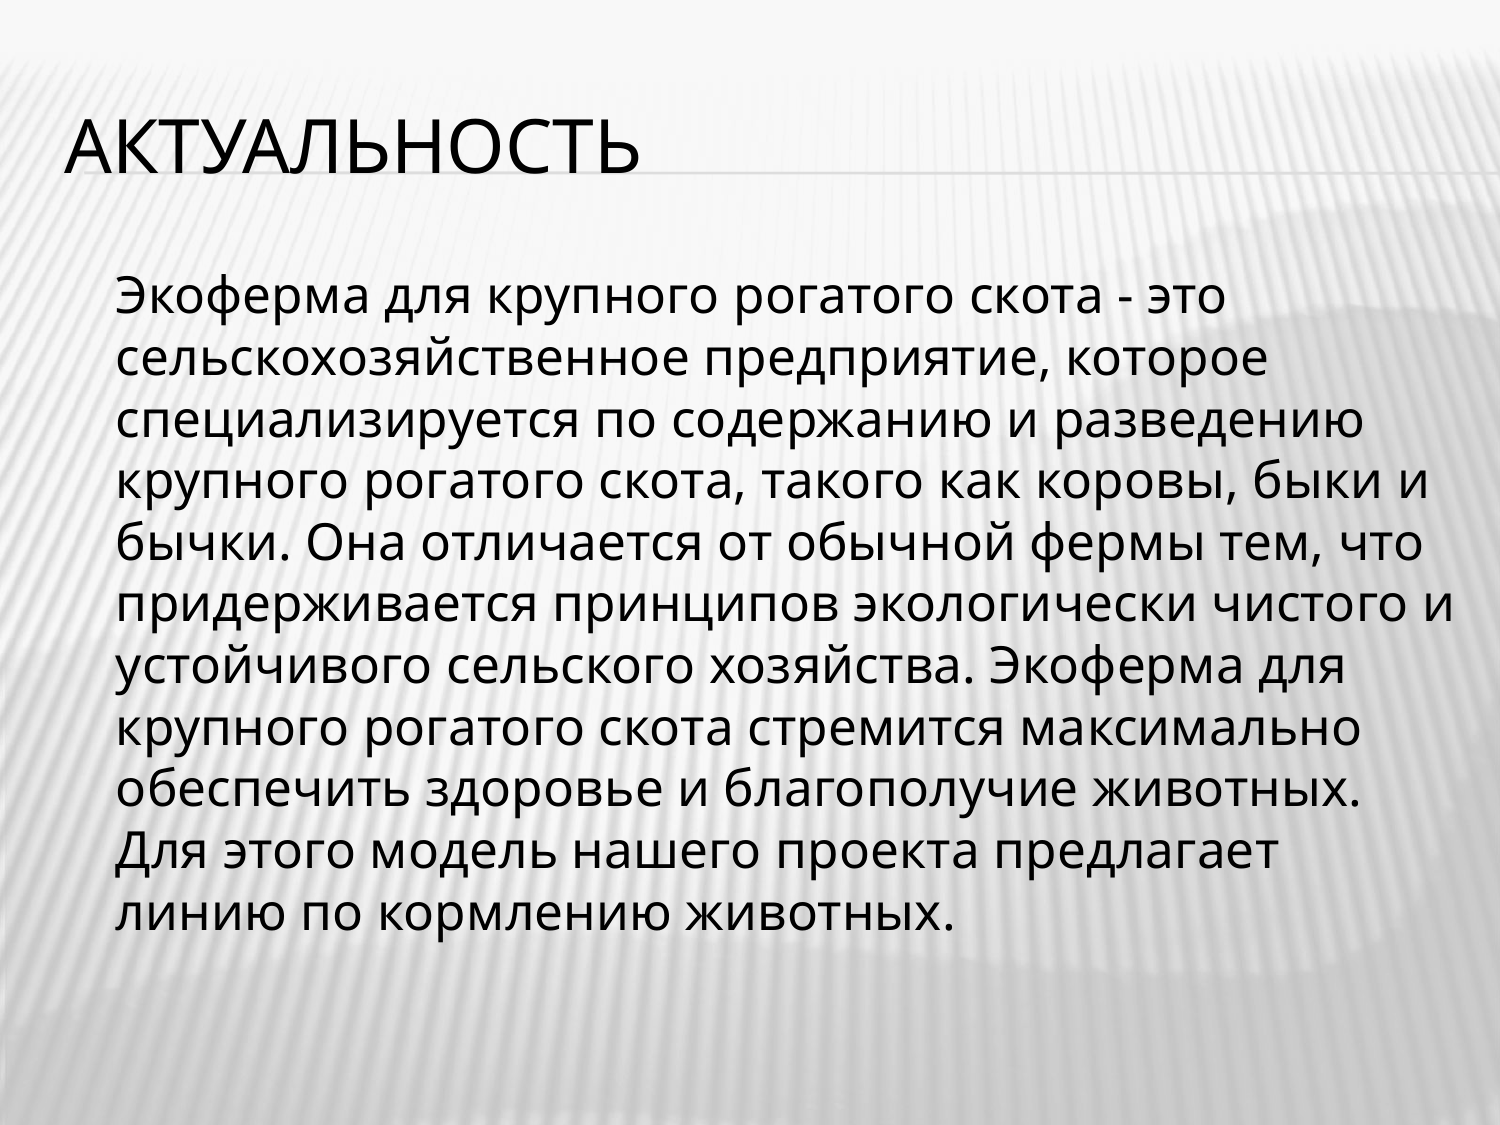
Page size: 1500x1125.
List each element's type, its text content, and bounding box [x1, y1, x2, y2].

list Экоферма для крупного рогатого скота - это сельскохозяйственное предприятие, которое специализируется по содержанию и разведению крупного рогатого скота, такого как коровы, быки и бычки. Она отличается от обычной фермы тем, что придерживается принципов экологически чистого и устойчивого сельского хозяйства. Экоферма для крупного рогатого скота стремится максимально обеспечить здоровье и благополучие животных. Для этого модель нашего проекта предлагает линию по кормлению животных. [50, 254, 1475, 998]
title Актуальность [50, 75, 1475, 213]
